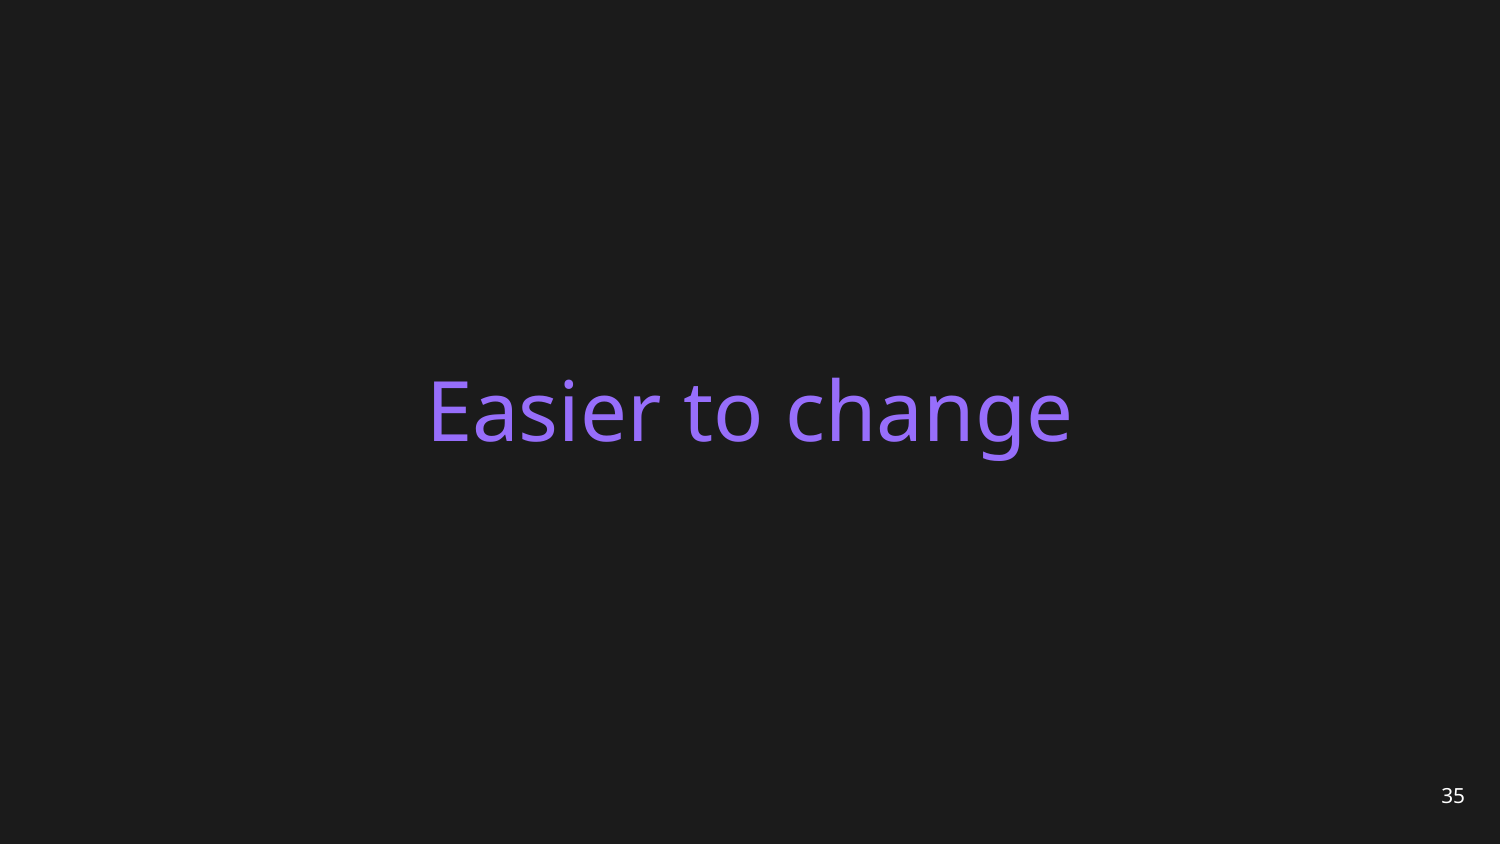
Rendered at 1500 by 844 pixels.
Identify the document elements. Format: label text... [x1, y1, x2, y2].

slide_number 35 [1389, 764, 1480, 830]
title Easier to change [51, 72, 1449, 753]
